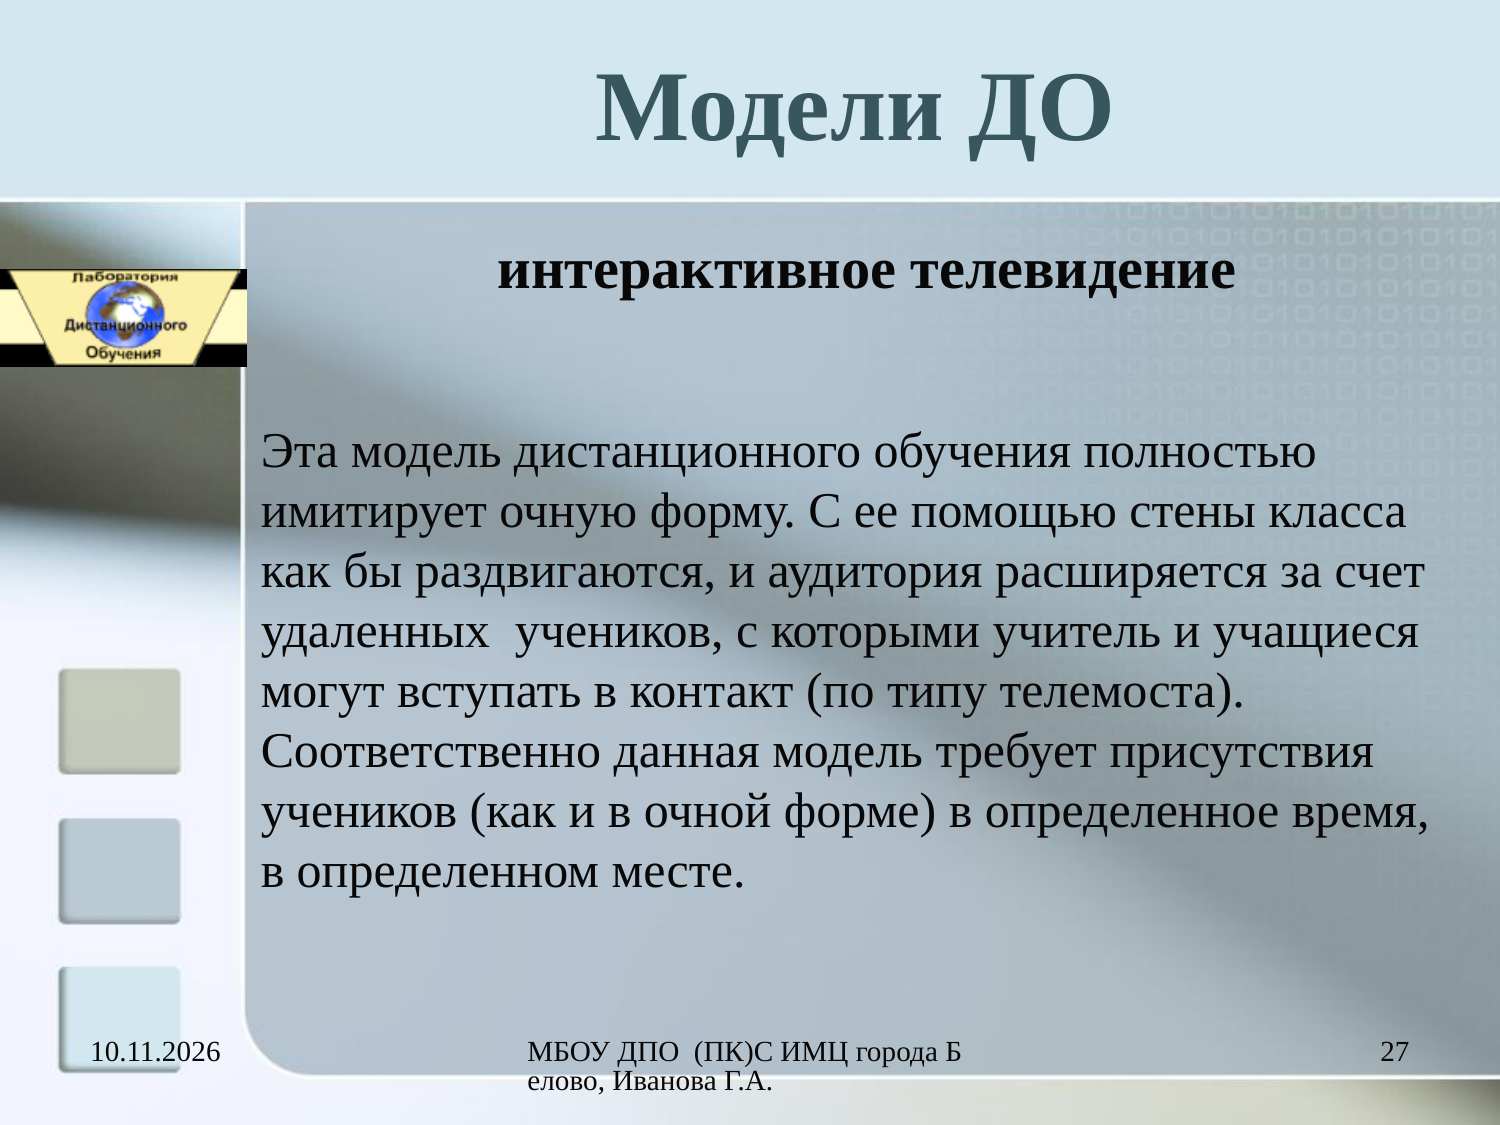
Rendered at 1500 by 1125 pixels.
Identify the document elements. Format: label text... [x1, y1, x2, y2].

footer МБОУ ДПО (ПК)С ИМЦ города Белово, Иванова Г.А. [512, 1024, 988, 1103]
text_box Эта модель дистанционного обучения полностью имитирует очную форму. С ее помощью стены класса как бы раздвигаются, и аудитория расширяется за счет удаленных учеников, с которыми учитель и учащиеся могут вступать в контакт (по типу телемоста). Соответственно данная модель требует присутствия учеников (как и в очной форме) в определенное время, в определенном месте. [246, 410, 1465, 905]
title Модели ДО [249, 12, 1462, 188]
text_box интерактивное телевидение [281, 222, 1453, 308]
slide_number 27 [1074, 1024, 1426, 1103]
picture [0, 0, 1500, 1125]
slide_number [74, 1024, 426, 1103]
